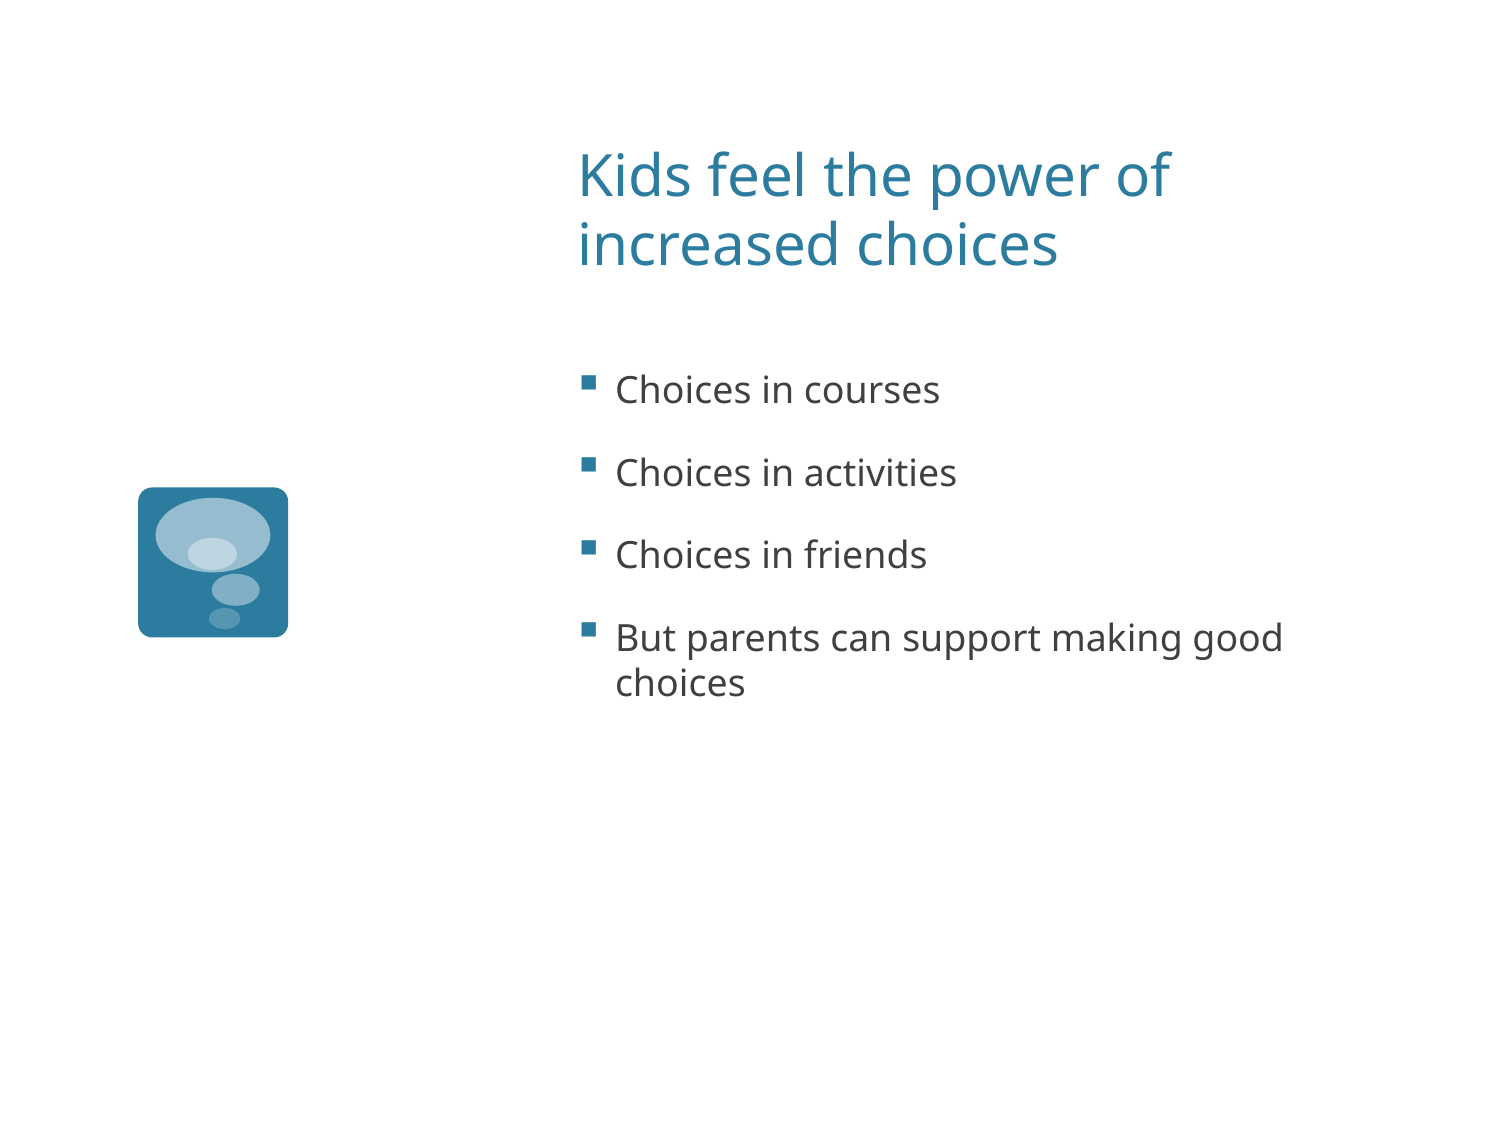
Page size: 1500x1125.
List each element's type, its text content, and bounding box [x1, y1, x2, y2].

list Choices in courses Choices in activities Choices in friends But parents can support making good choices [562, 358, 1374, 1032]
title Kids feel the power of increased choices [562, 139, 1375, 286]
